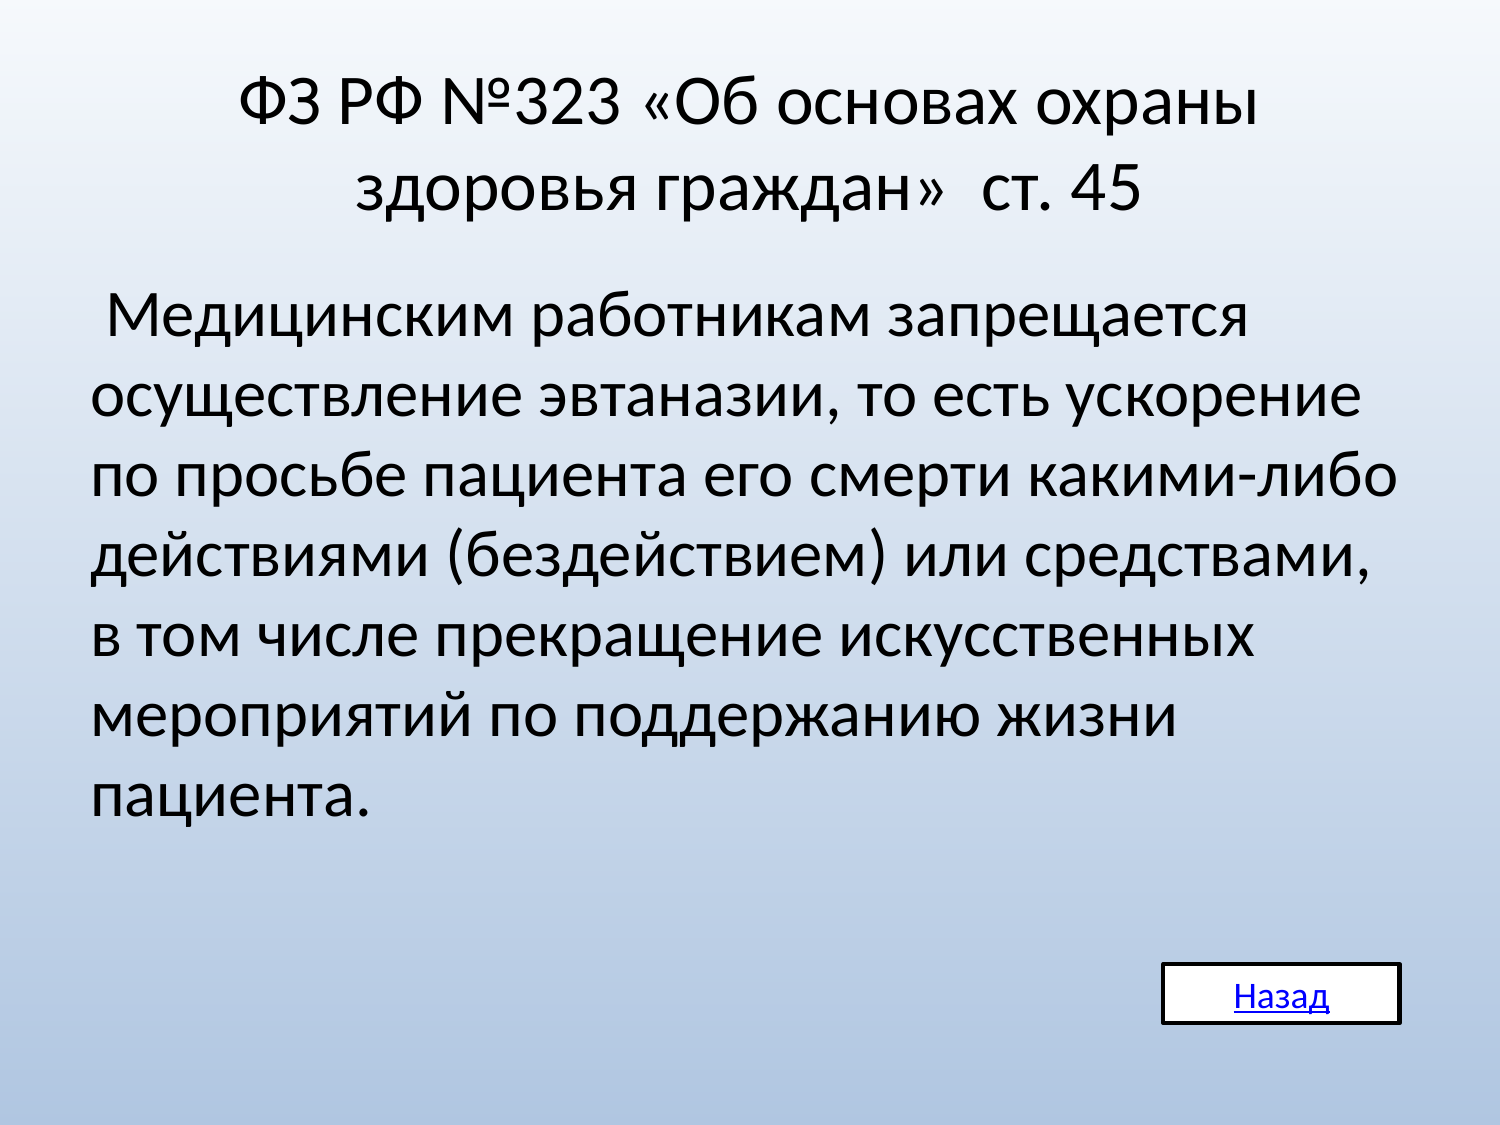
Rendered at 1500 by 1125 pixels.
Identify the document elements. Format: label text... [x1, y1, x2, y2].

text_box Назад [1161, 962, 1402, 1025]
list Медицинским работникам запрещается осуществление эвтаназии, то есть ускорение по просьбе пациента его смерти какими-либо действиями (бездействием) или средствами, в том числе прекращение искусственных мероприятий по поддержанию жизни пациента. [75, 262, 1425, 1005]
title ФЗ РФ №323 «Об основах охраны здоровья граждан» ст. 45 [75, 45, 1425, 233]
